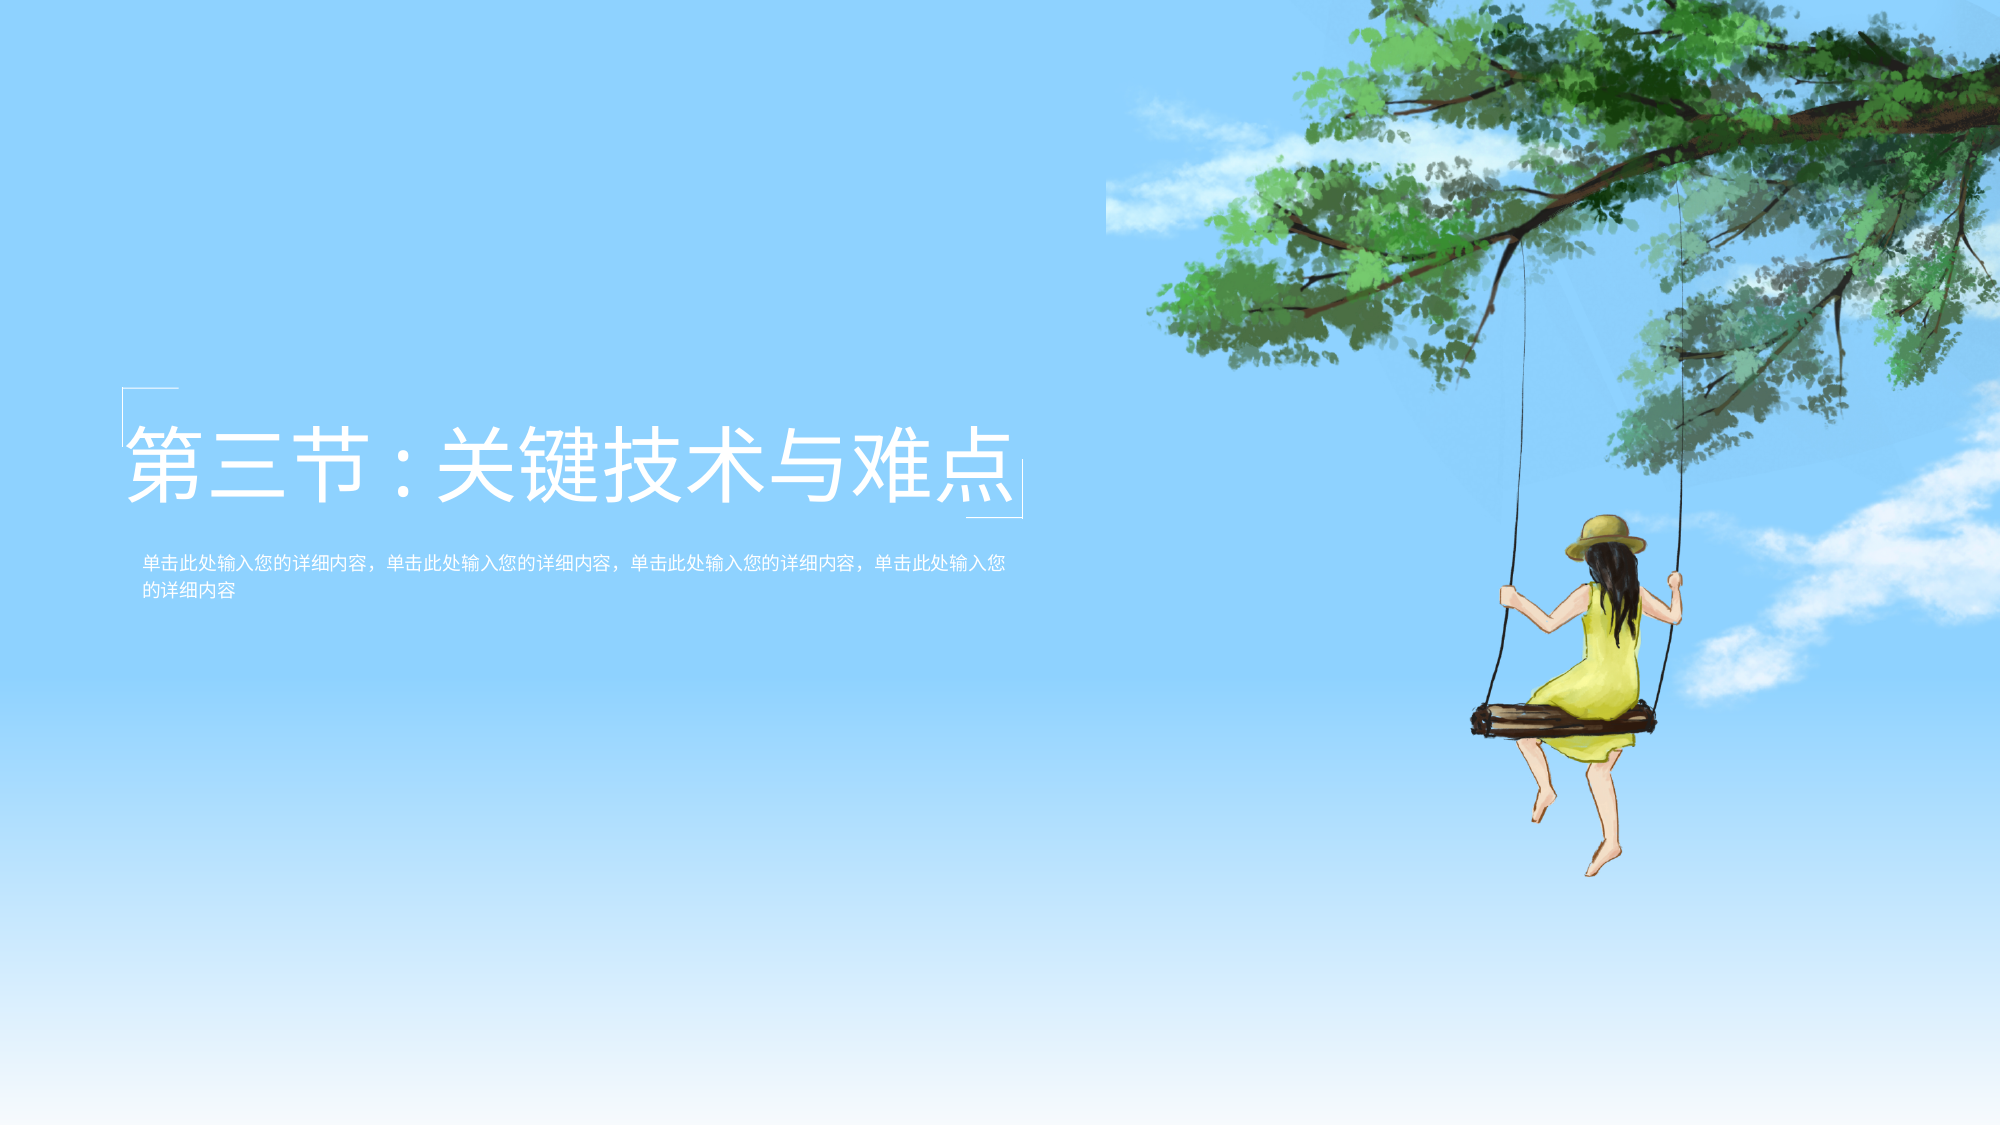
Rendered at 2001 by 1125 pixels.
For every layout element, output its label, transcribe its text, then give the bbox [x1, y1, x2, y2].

text_box 第三节:关键技术与难点 [108, 406, 1033, 521]
picture [1106, 0, 2000, 933]
text_box 单击此处输入您的详细内容，单击此处输入您的详细内容，单击此处输入您的详细内容，单击此处输入您的详细内容 [127, 539, 1025, 609]
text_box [122, 387, 179, 447]
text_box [966, 459, 1023, 519]
